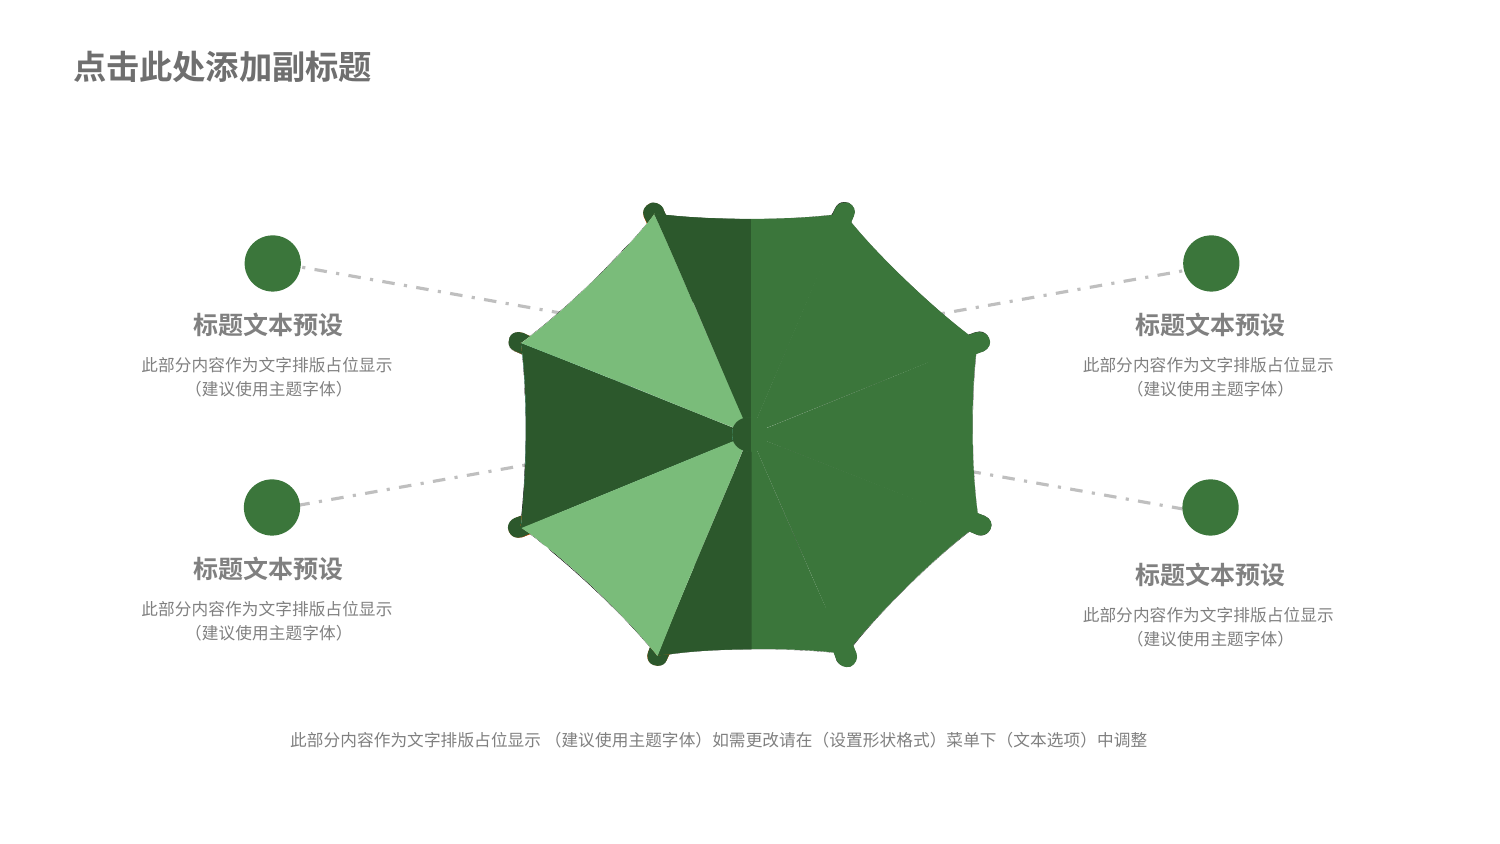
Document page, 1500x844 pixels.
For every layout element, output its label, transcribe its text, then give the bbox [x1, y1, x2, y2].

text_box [132, 235, 501, 655]
text_box 点击此处添加副标题 [53, 36, 786, 97]
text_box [506, 200, 994, 669]
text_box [999, 235, 1347, 661]
text_box 此部分内容作为文字排版占位显示 （建议使用主题字体）如需更改请在（设置形状格式）菜单下（文本选项）中调整 [211, 726, 1227, 756]
